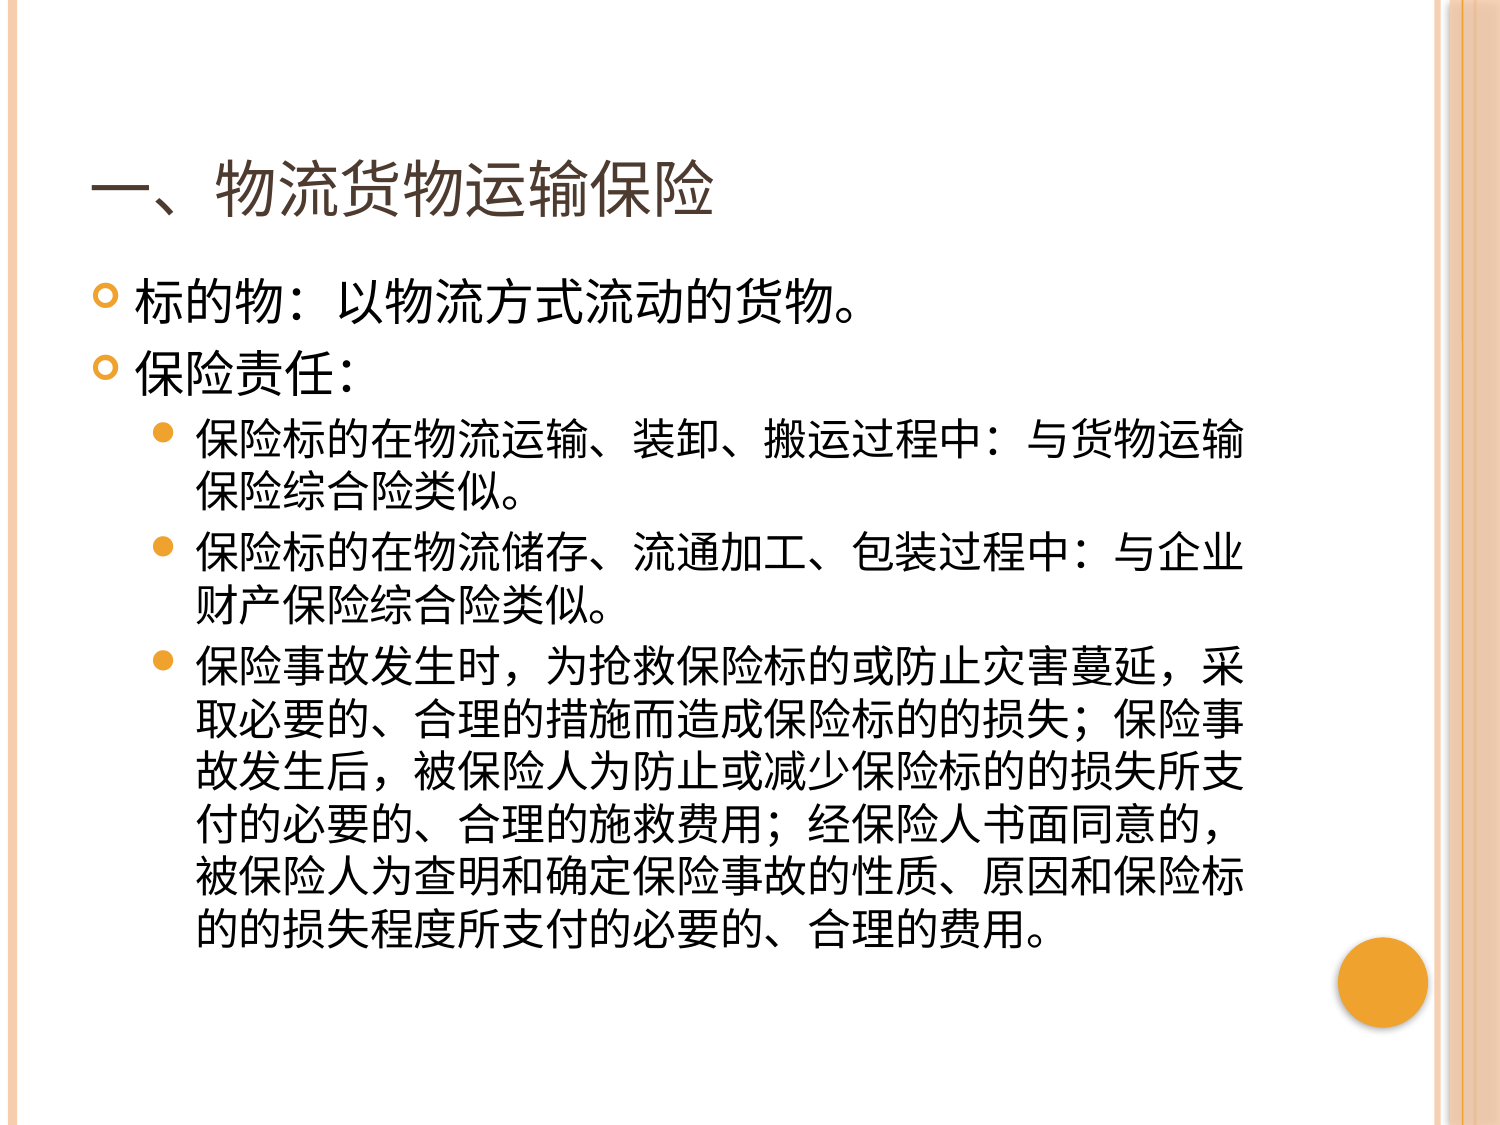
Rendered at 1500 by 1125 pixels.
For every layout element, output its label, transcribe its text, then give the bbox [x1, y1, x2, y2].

title 一、物流货物运输保险 [75, 45, 1300, 233]
list 标的物：以物流方式流动的货物。 保险责任： 保险标的在物流运输、装卸、搬运过程中：与货物运输保险综合险类似。 保险标的在物流储存、流通加工、包装过程中：与企业财产保险综合险类似。 保险事故发生时，为抢救保险标的或防止灾害蔓延，采取必要的、合理的措施而造成保险标的的损失；保险事故发生后，被保险人为防止或减少保险标的的损失所支付的必要的、合理的施救费用；经保险人书面同意的，被保险人为查明和确定保险事故的性质、原因和保险标的的损失程度所支付的必要的、合理的费用。 [74, 262, 1301, 1063]
